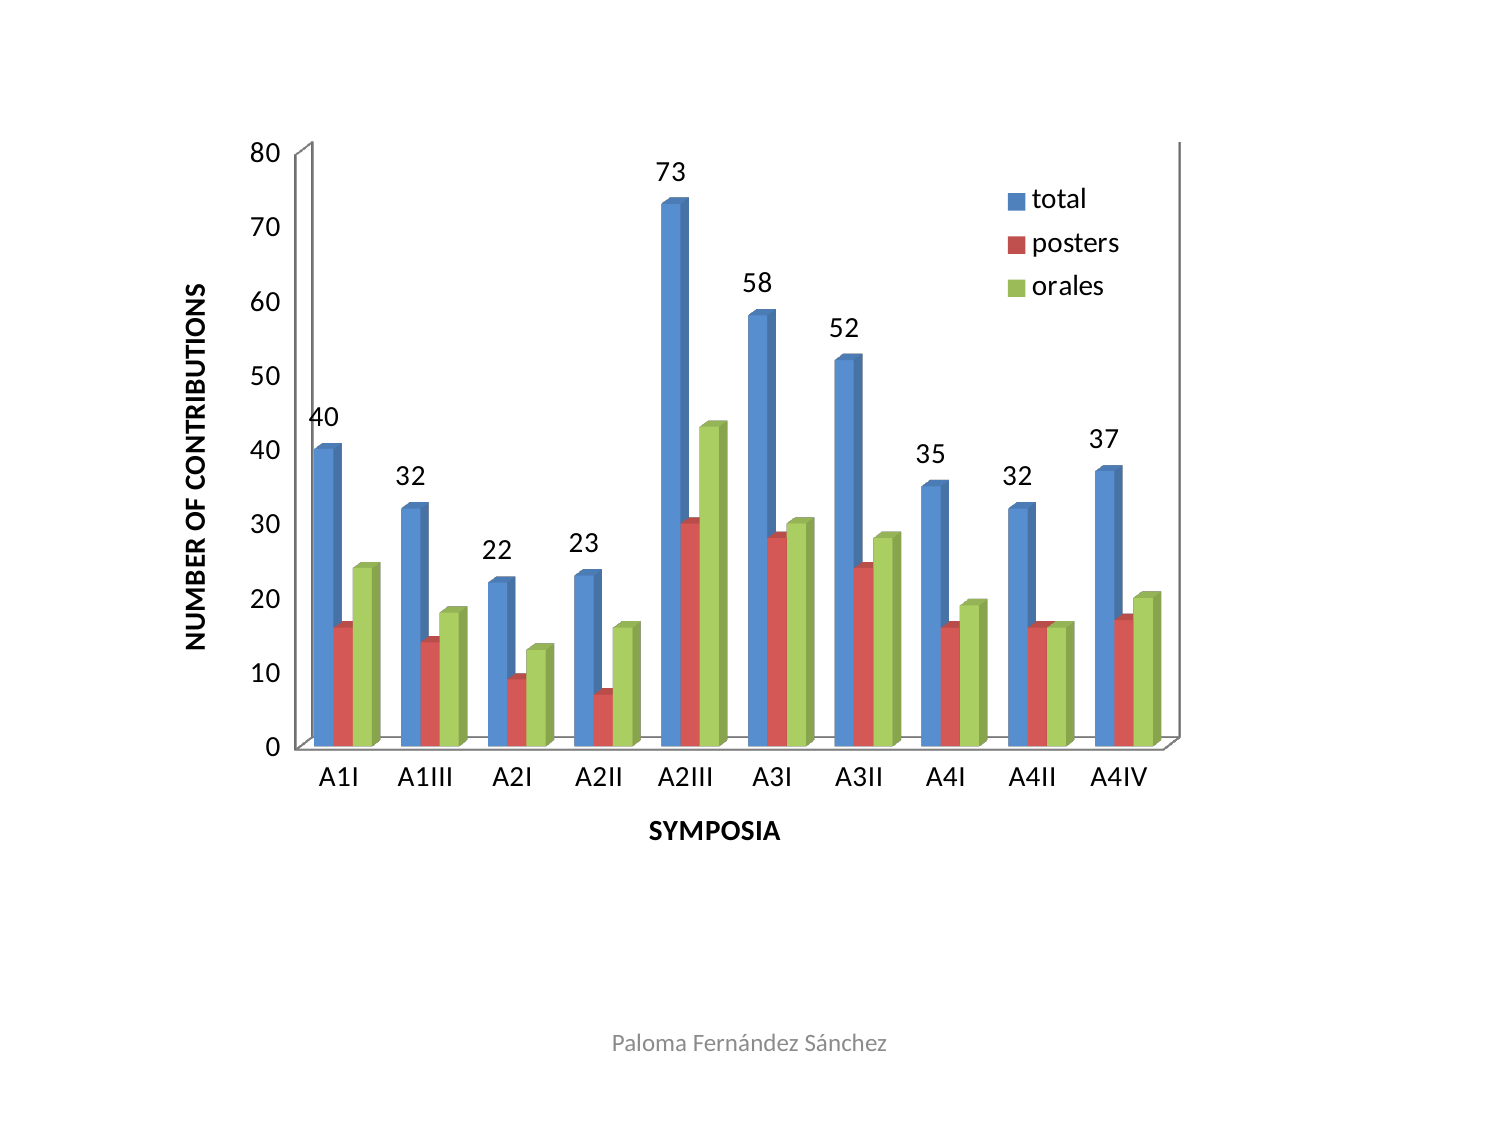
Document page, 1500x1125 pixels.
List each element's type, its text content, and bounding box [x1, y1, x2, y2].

footer Paloma Fernández Sánchez [512, 1011, 988, 1072]
chart [147, 125, 1353, 882]
